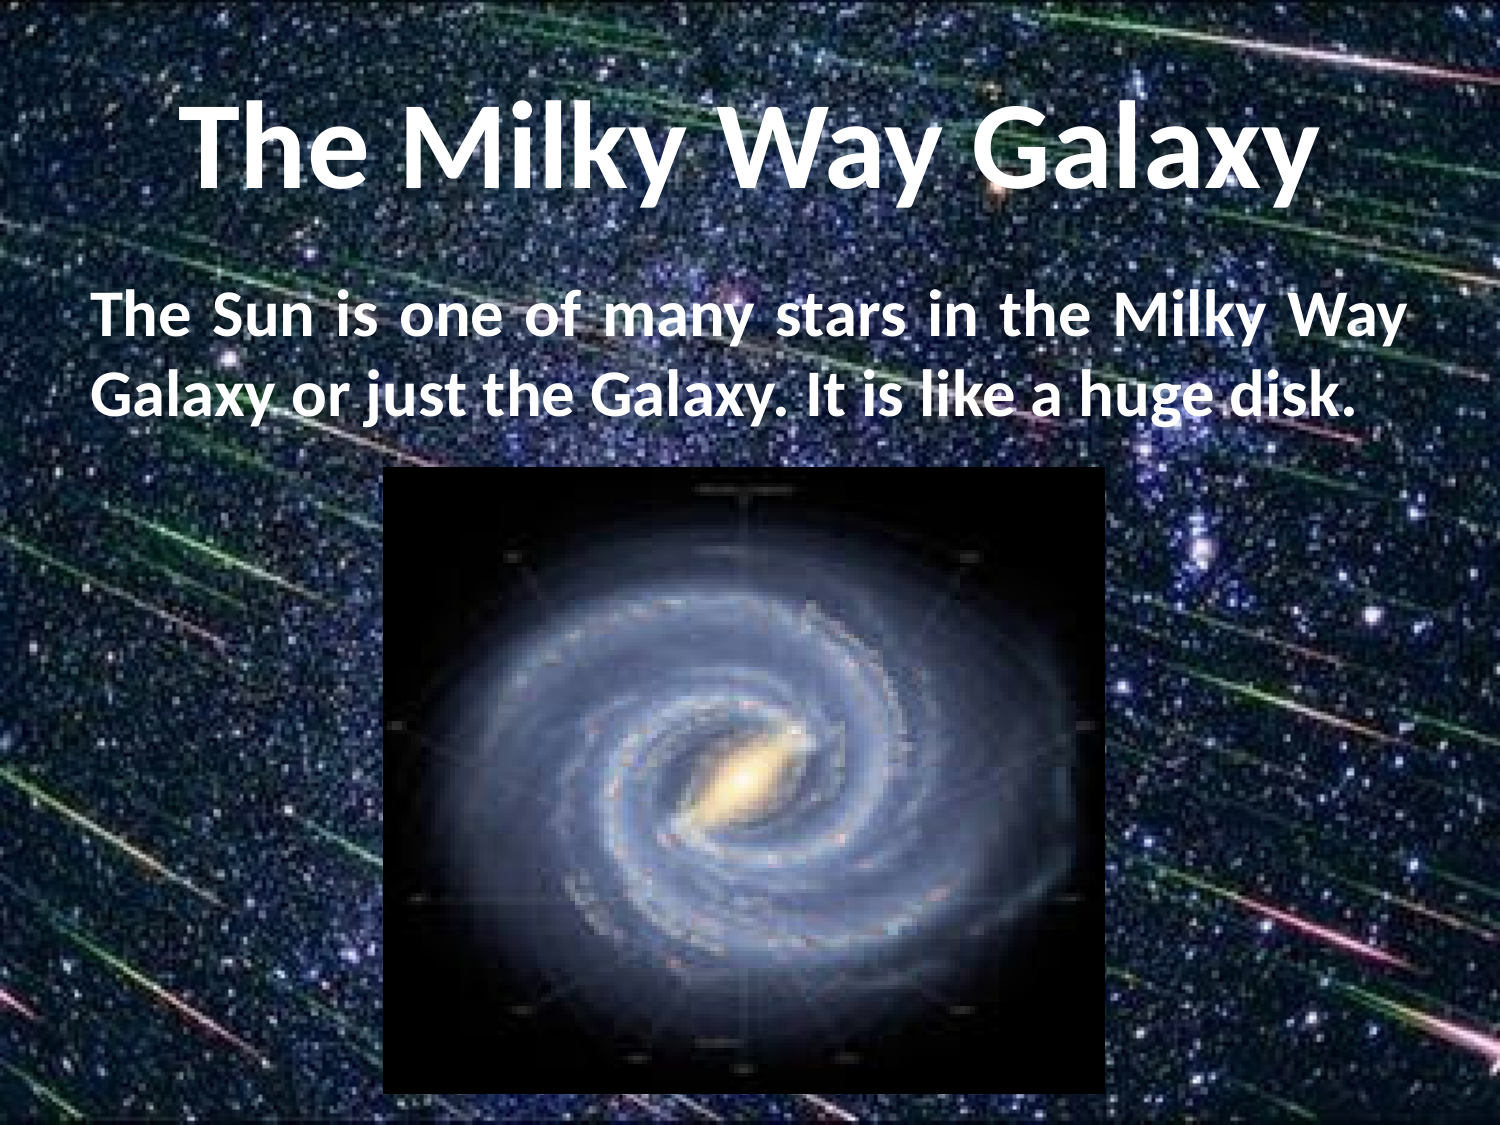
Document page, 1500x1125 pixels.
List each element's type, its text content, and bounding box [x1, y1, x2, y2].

list The Sun is one of many stars in the Milky Way Galaxy or just the Galaxy. It is like a huge disk. [75, 262, 1425, 1005]
picture [0, 0, 1500, 1125]
title The Milky Way Galaxy [75, 45, 1425, 233]
